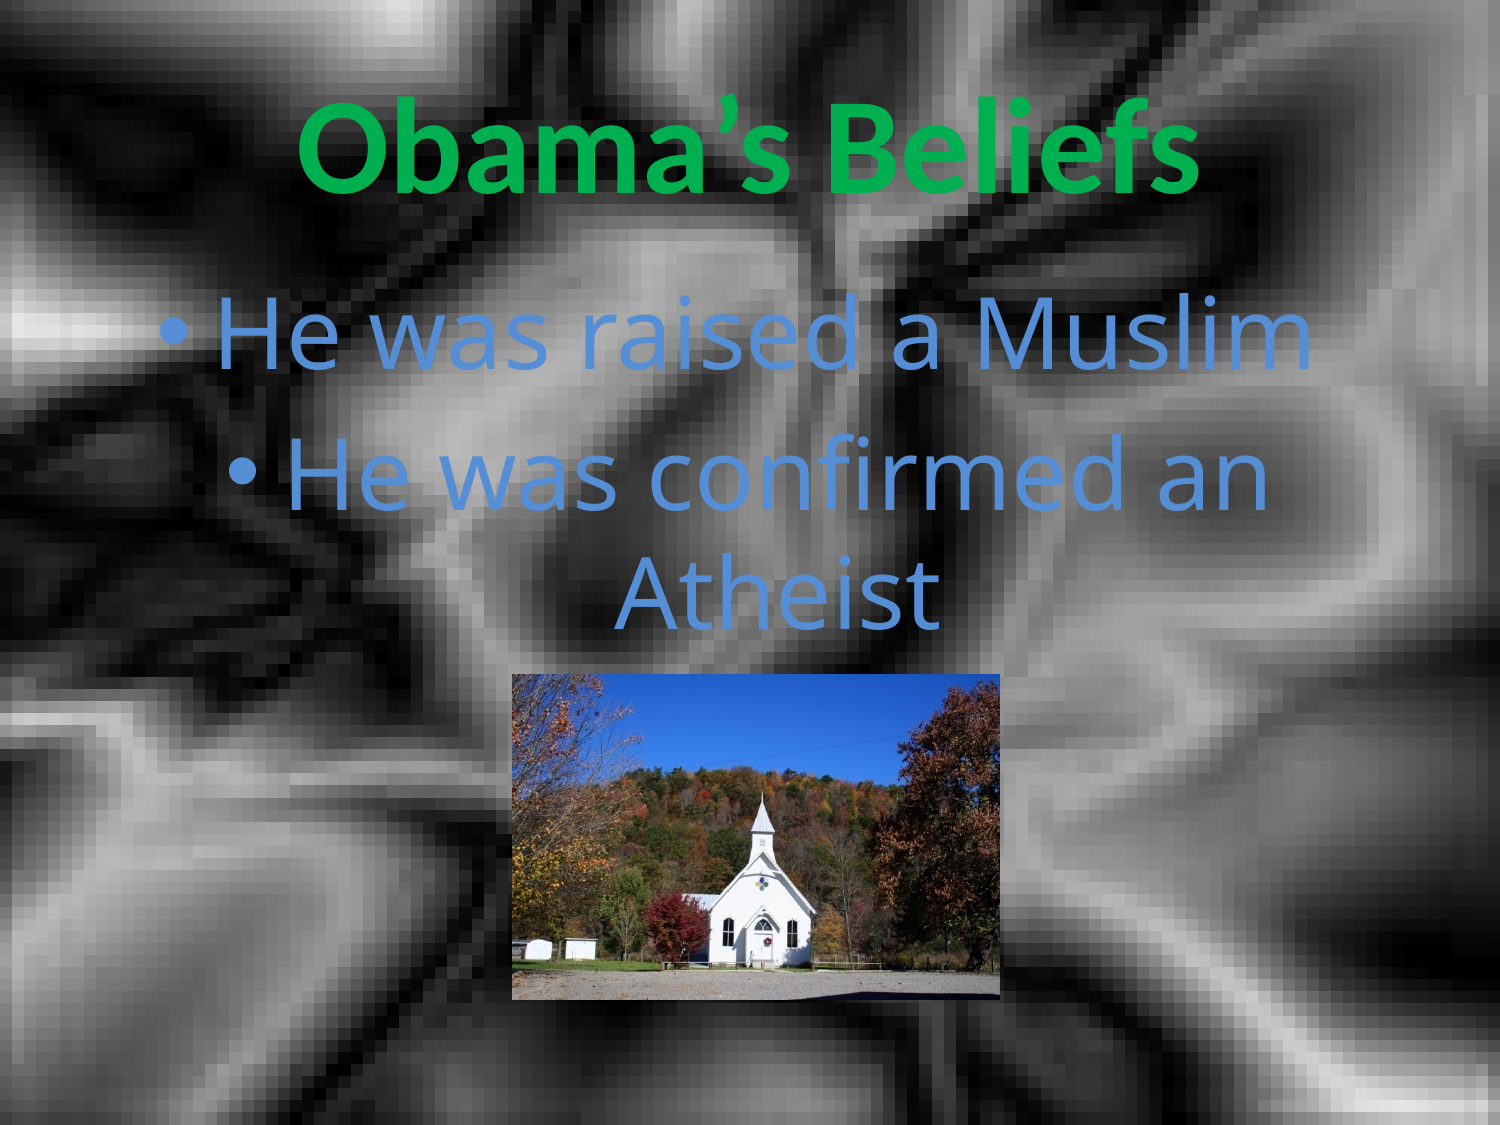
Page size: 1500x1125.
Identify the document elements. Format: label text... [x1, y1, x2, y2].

picture [0, 0, 1500, 1125]
list He was raised a Muslim He was confirmed an Atheist [75, 262, 1425, 1005]
title Obama’s Beliefs [75, 45, 1425, 233]
